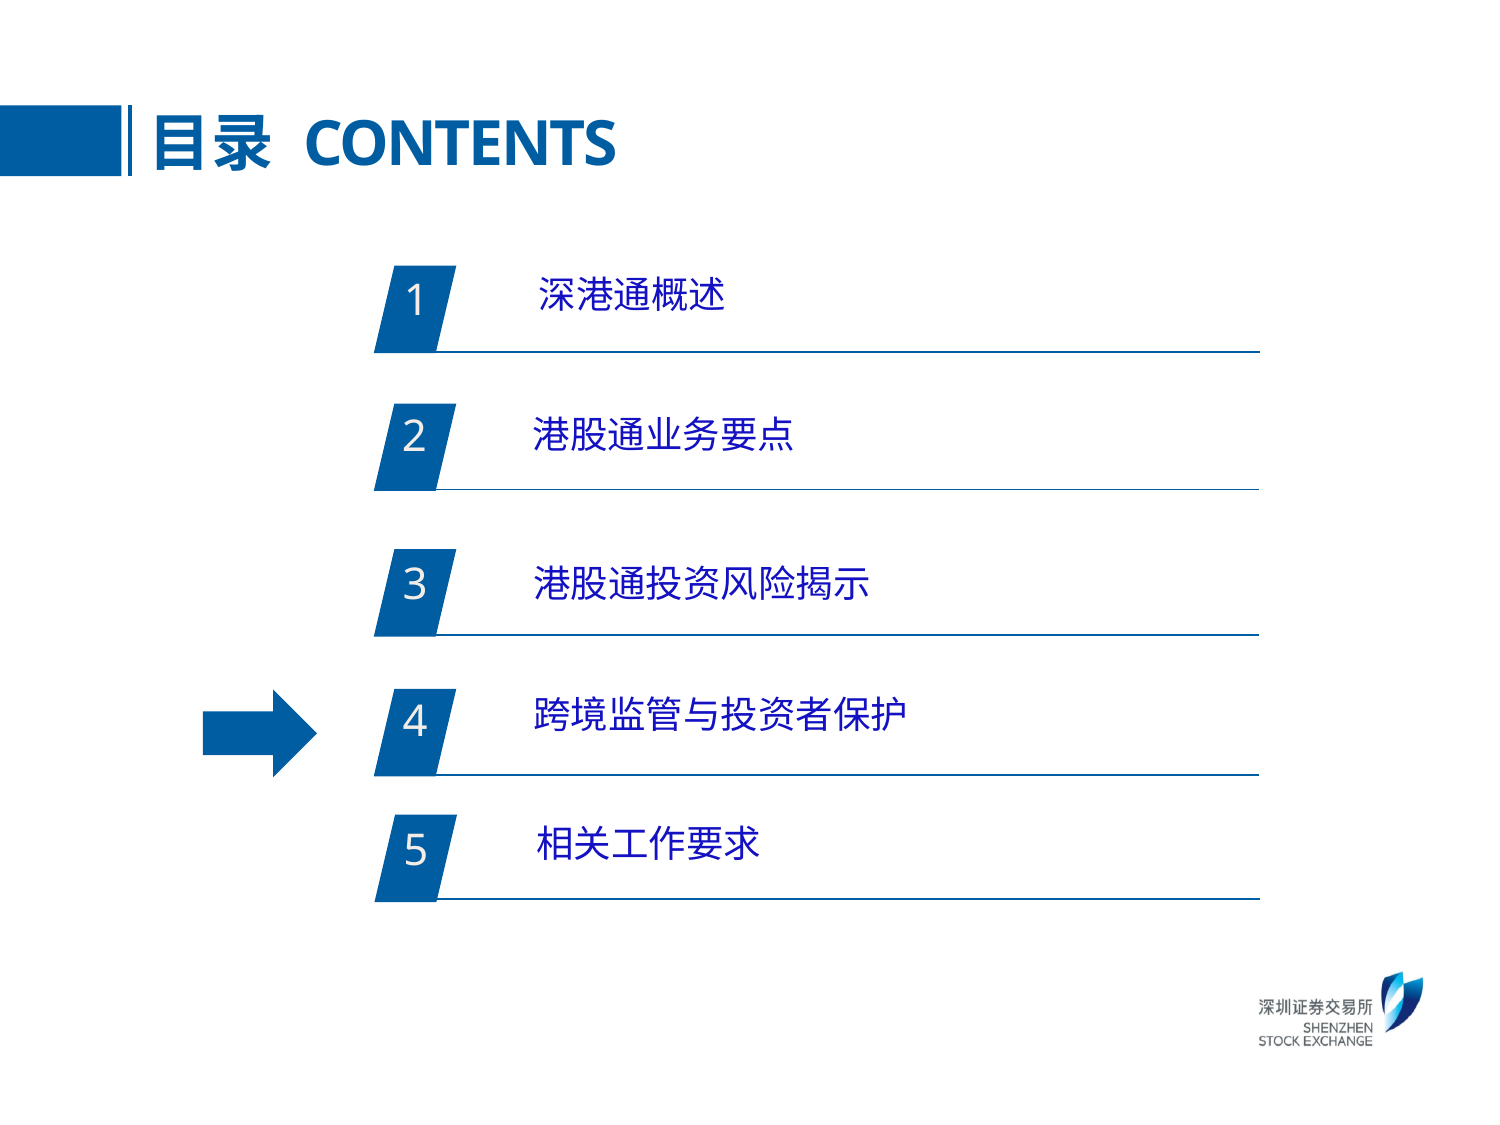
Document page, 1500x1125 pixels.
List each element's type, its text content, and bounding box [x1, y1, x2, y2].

text_box [372, 882, 444, 905]
text_box 5 [375, 814, 457, 882]
text_box 相关工作要求 [524, 814, 773, 871]
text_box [0, 105, 131, 177]
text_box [202, 263, 1260, 778]
picture [1234, 952, 1436, 1065]
text_box 目录 CONTENTS [137, 97, 680, 184]
